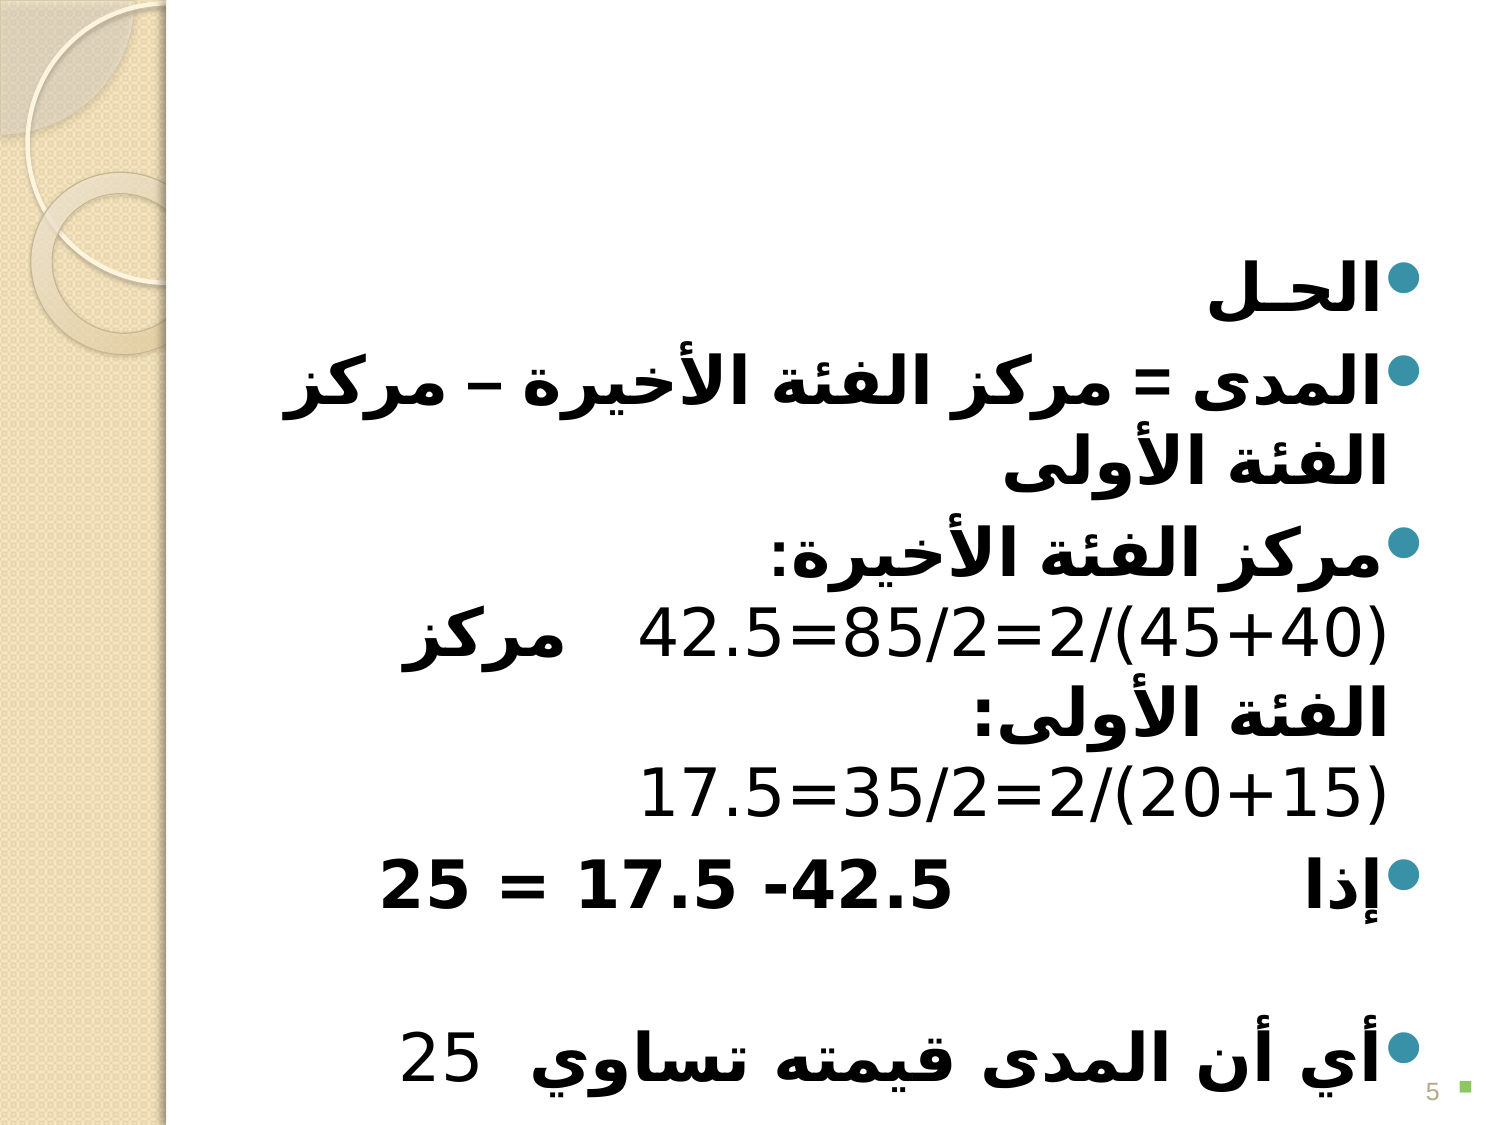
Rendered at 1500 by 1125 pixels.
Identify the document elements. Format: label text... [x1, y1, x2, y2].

list الحـل المدى = مركز الفئة الأخيرة – مركز الفئة الأولى مركز الفئة الأخيرة: (40+45)/2=85/2=42.5 مركز الفئة الأولى: (15+20)/2=35/2=17.5 إذا 42.5- 17.5 = 25 أي أن المدى قيمته تساوي 25 دونم [235, 237, 1466, 1026]
slide_number 5 [1413, 1034, 1488, 1113]
